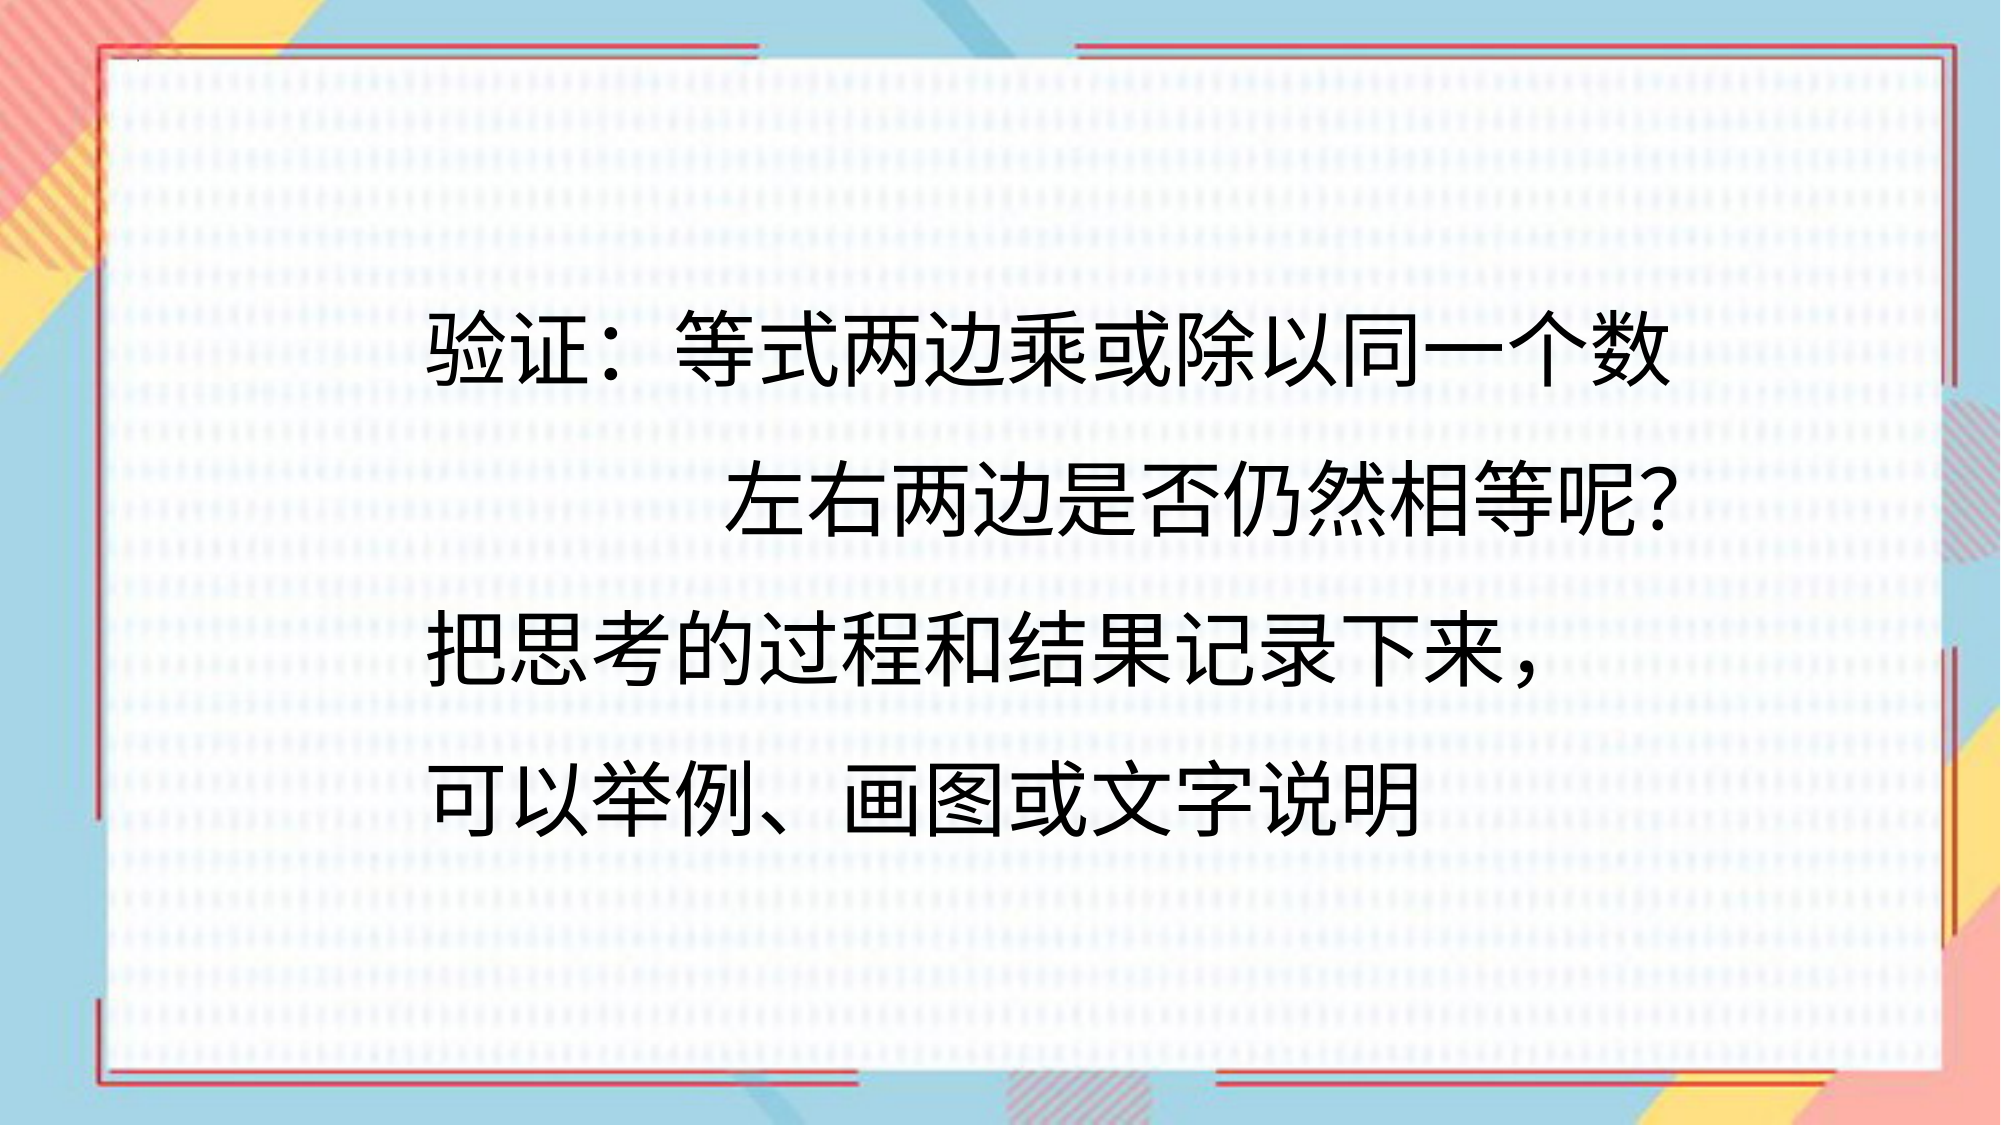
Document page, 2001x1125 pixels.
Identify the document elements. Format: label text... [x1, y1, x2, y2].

text_box 验证：等式两边乘或除以同一个数 左右两边是否仍然相等呢？ 把思考的过程和结果记录下来， 可以举例、画图或文字说明 [409, 240, 1737, 855]
picture [0, 0, 2001, 1125]
